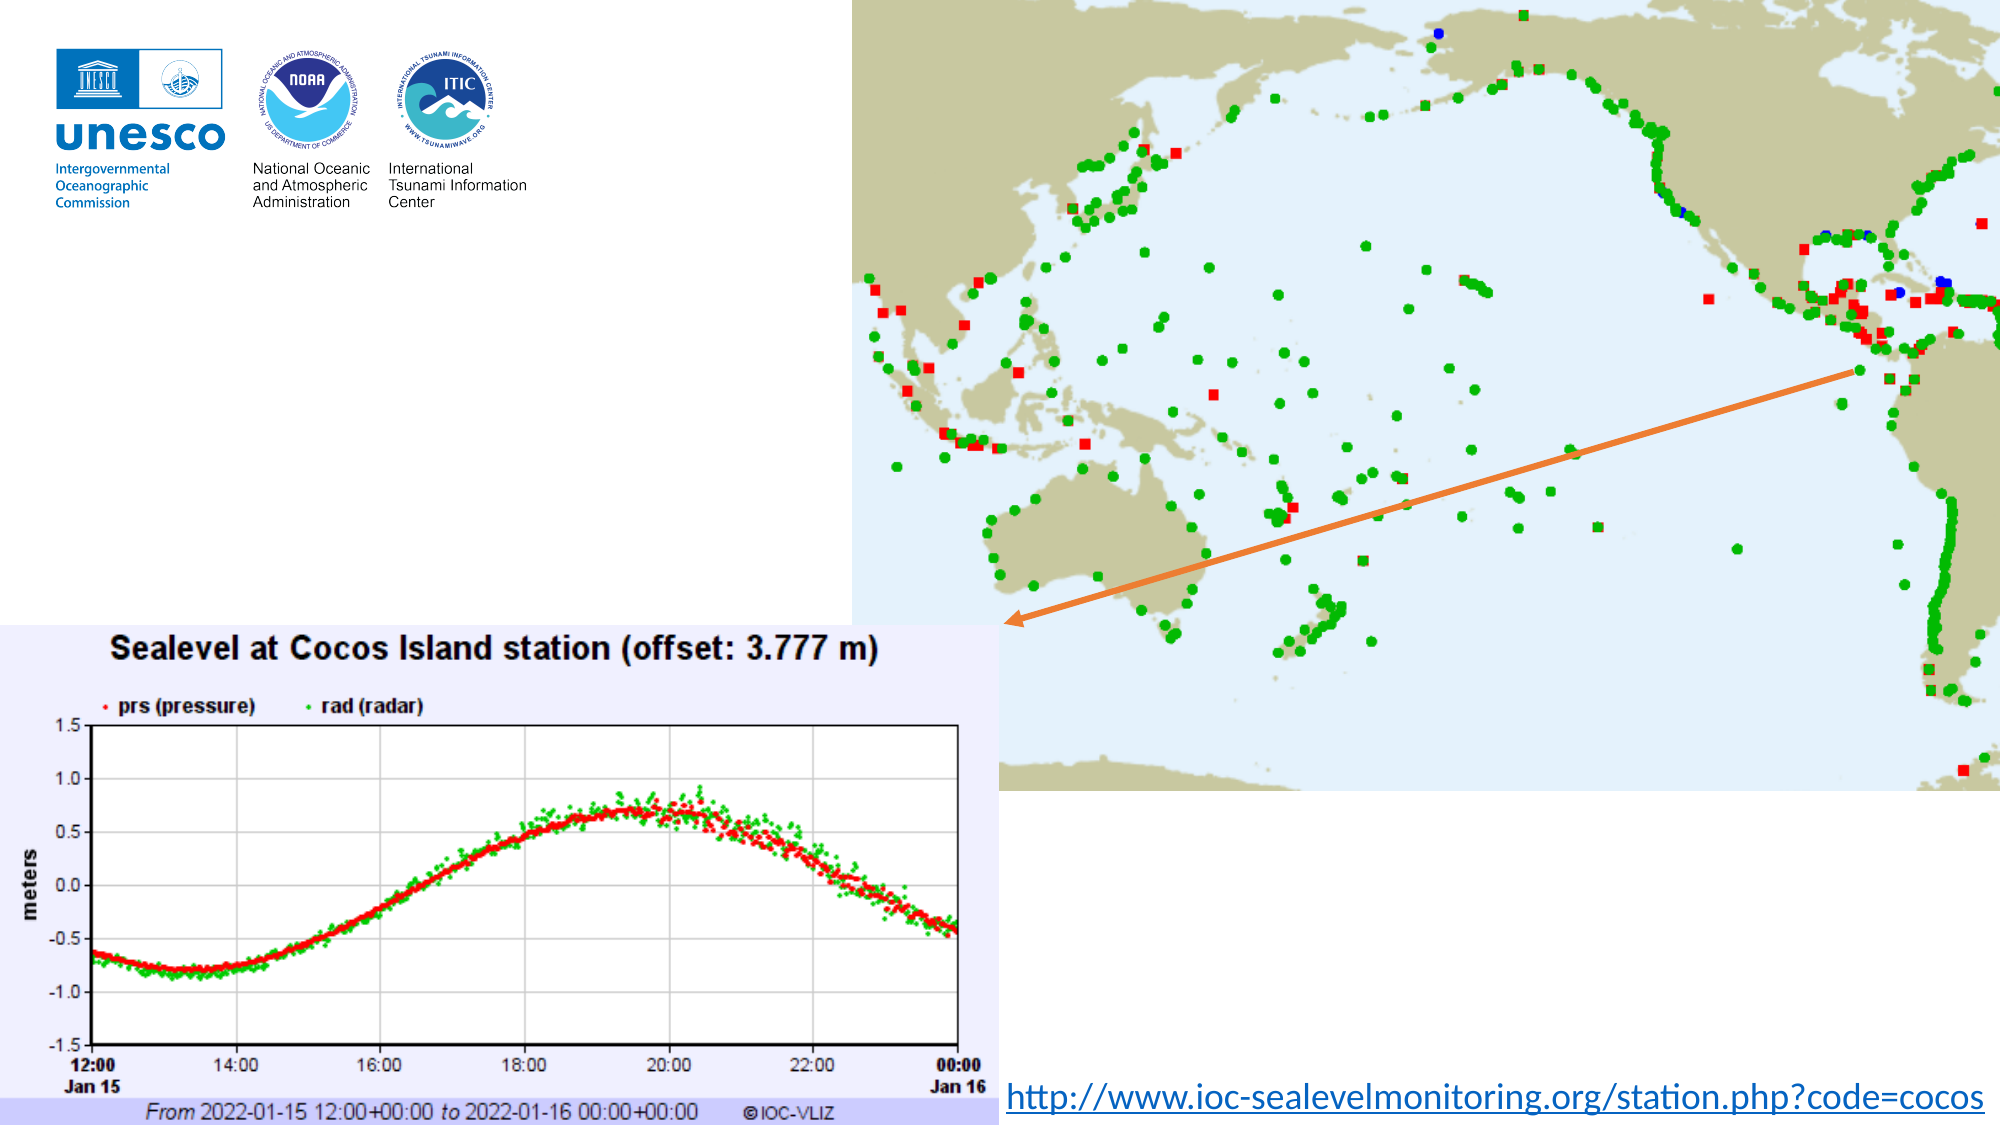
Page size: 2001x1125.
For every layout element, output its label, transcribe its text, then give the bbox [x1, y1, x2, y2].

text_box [1003, 371, 1854, 624]
text_box http://www.ioc-sealevelmonitoring.org/station.php?code=cocos [999, 1064, 2000, 1125]
picture [43, 35, 527, 221]
picture [0, 0, 2000, 1125]
